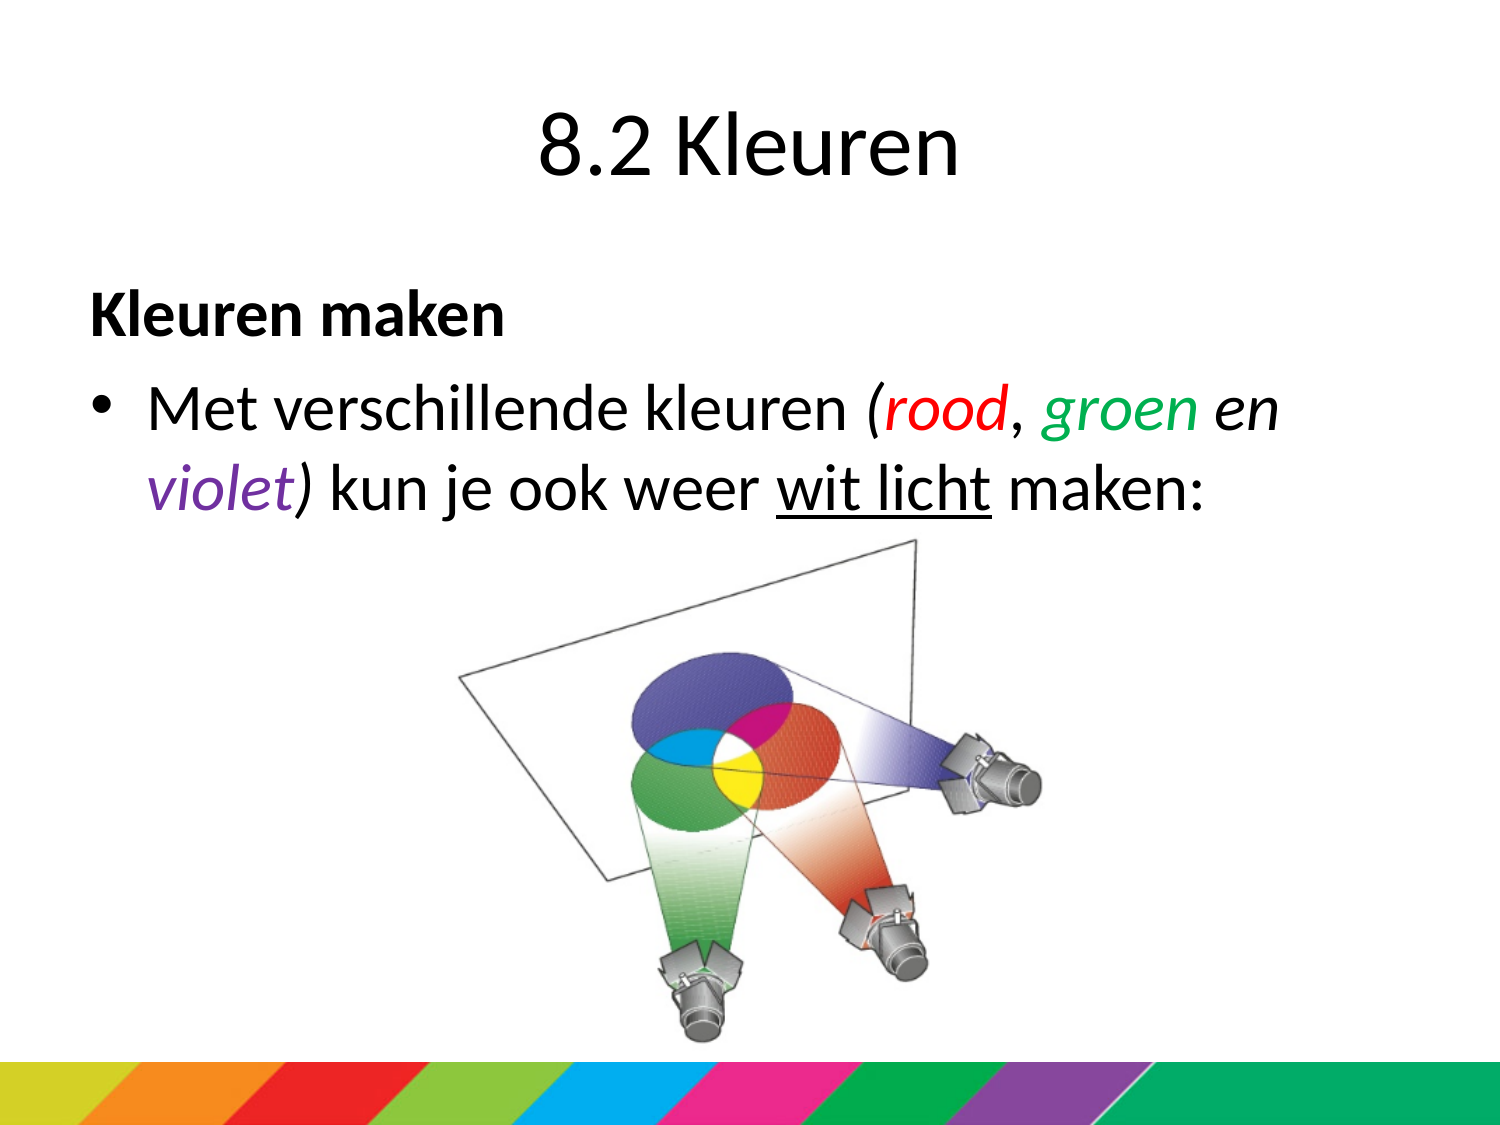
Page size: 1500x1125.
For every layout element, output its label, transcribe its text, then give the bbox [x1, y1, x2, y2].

picture [428, 526, 1071, 1055]
title 8.2 Kleuren [75, 45, 1425, 233]
picture [0, 1062, 574, 1125]
picture [656, 1062, 1500, 1125]
list Kleuren maken Met verschillende kleuren (rood, groen en violet) kun je ook weer wit licht maken: [75, 262, 1425, 1005]
